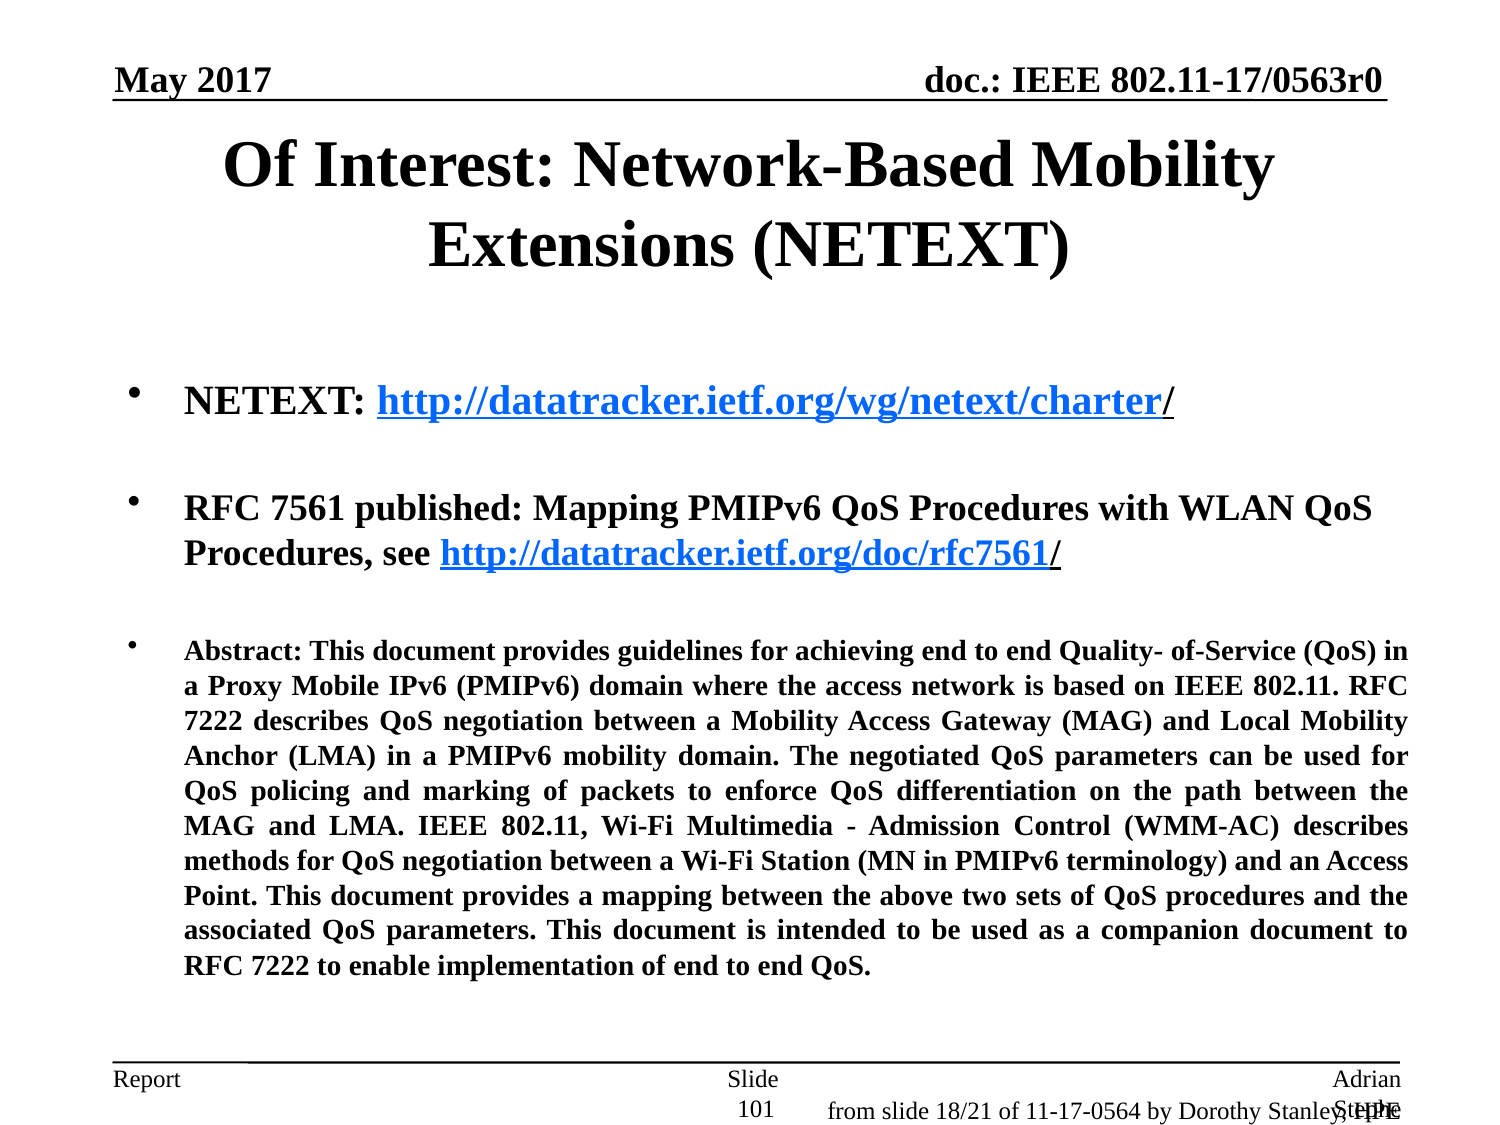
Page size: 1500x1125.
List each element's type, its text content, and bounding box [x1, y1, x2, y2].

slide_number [114, 54, 374, 101]
title Of Interest: Network-Based Mobility Extensions (NETEXT) [112, 112, 1388, 275]
list NETEXT: http://datatracker.ietf.org/wg/netext/charter/ RFC 7561 published: Mapping PMIPv6 QoS Procedures with WLAN QoS Procedures, see http://datatracker.ietf.org/doc/rfc7561/ Abstract: This document provides guidelines for achieving end to end Quality- of-Service (QoS) in a Proxy Mobile IPv6 (PMIPv6) domain where the access network is based on IEEE 802.11. RFC 7222 describes QoS negotiation between a Mobility Access Gateway (MAG) and Local Mobility Anchor (LMA) in a PMIPv6 mobility domain. The negotiated QoS parameters can be used for QoS policing and marking of packets to enforce QoS differentiation on the path between the MAG and LMA. IEEE 802.11, Wi-Fi Multimedia - Admission Control (WMM-AC) describes methods for QoS negotiation between a Wi-Fi Station (MN in PMIPv6 terminology) and an Access Point. This document provides a mapping between the above two sets of QoS procedures and the associated QoS parameters. This document is intended to be used as a companion document to RFC 7222 to enable implementation of end to end QoS. [112, 275, 1425, 1025]
slide_number Slide 101 [711, 1061, 801, 1087]
footer Adrian Stephens, Intel Corporation [1324, 1061, 1402, 1087]
text_box from slide 18/21 of 11-17-0564 by Dorothy Stanley, HPE [343, 1087, 1417, 1125]
